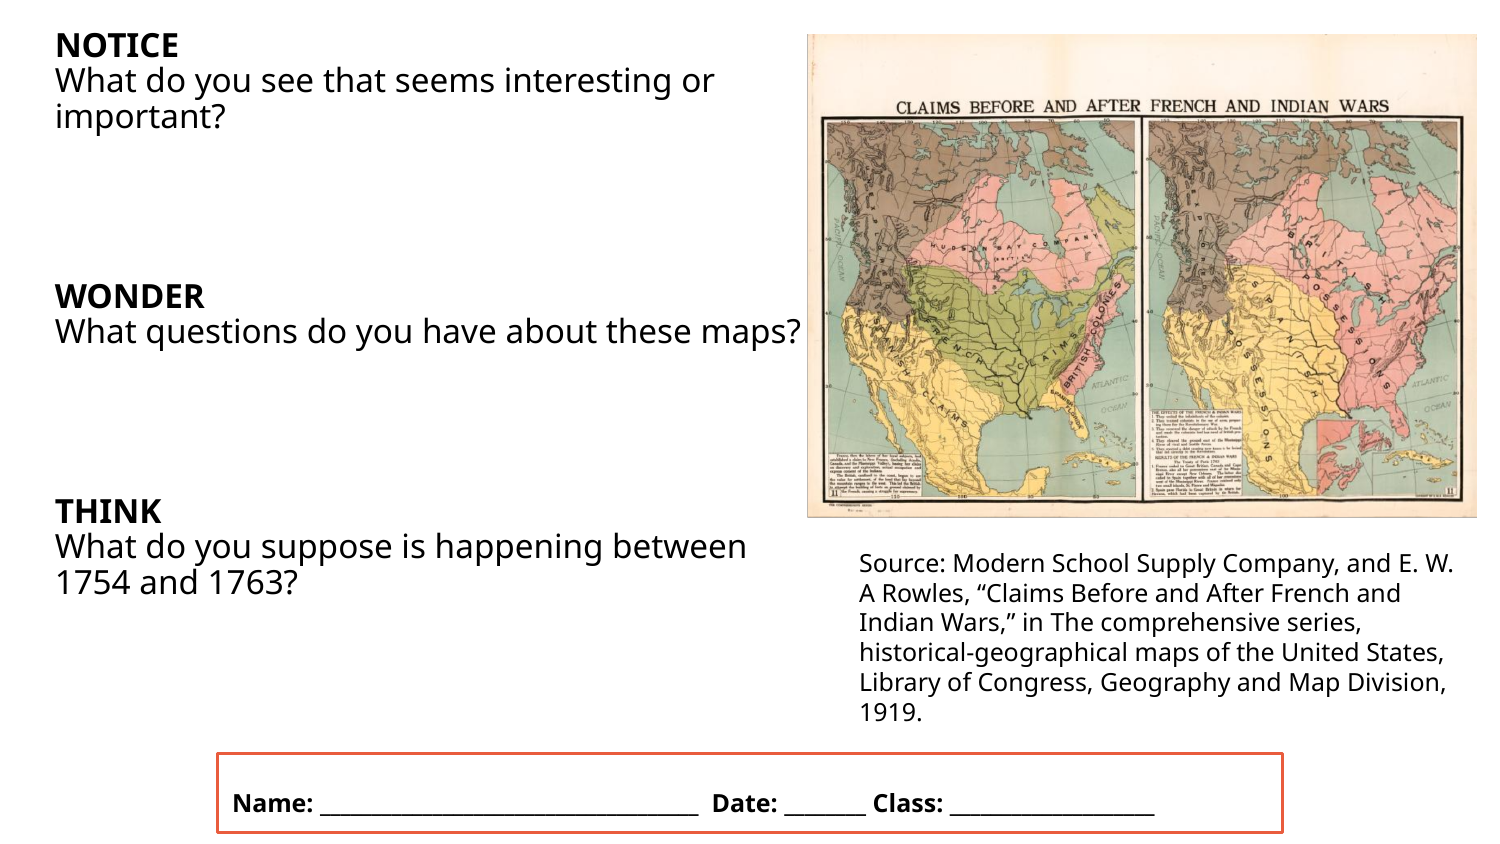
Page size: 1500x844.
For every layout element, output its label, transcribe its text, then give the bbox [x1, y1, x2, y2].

text_box Name: _____________________________________ Date: ________ Class: ____________________ [217, 753, 1283, 833]
text_box Source: Modern School Supply Company, and E. W. A Rowles, “Claims Before and After French and Indian Wars,” in The comprehensive series, historical-geographical maps of the United States, Library of Congress, Geography and Map Division, 1919. [844, 532, 1471, 742]
picture [806, 31, 1478, 519]
list NOTICE What do you see that seems interesting or important? WONDER What questions do you have about these maps? THINK What do you suppose is happening between 1754 and 1763? [43, 22, 821, 808]
